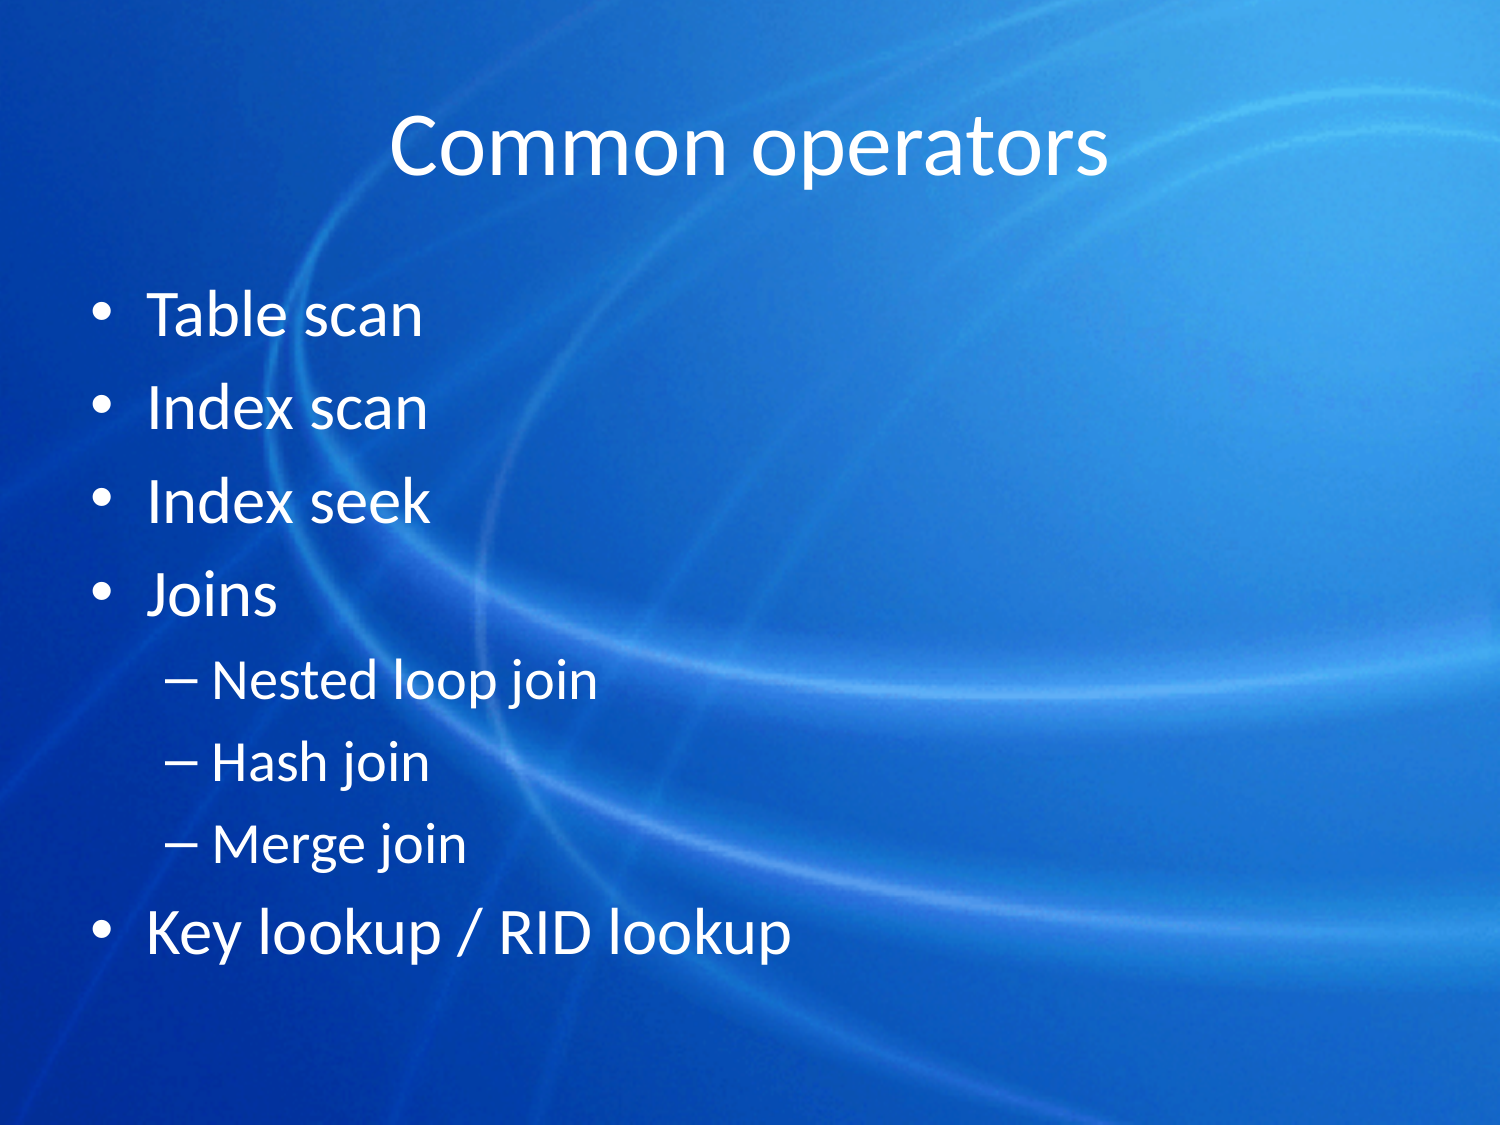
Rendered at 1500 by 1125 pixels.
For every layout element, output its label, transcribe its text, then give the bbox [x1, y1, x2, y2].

title Common operators [75, 45, 1425, 233]
picture [0, 0, 1500, 1125]
list Table scan Index scan Index seek Joins Nested loop join Hash join Merge join Key lookup / RID lookup [75, 262, 1425, 1005]
